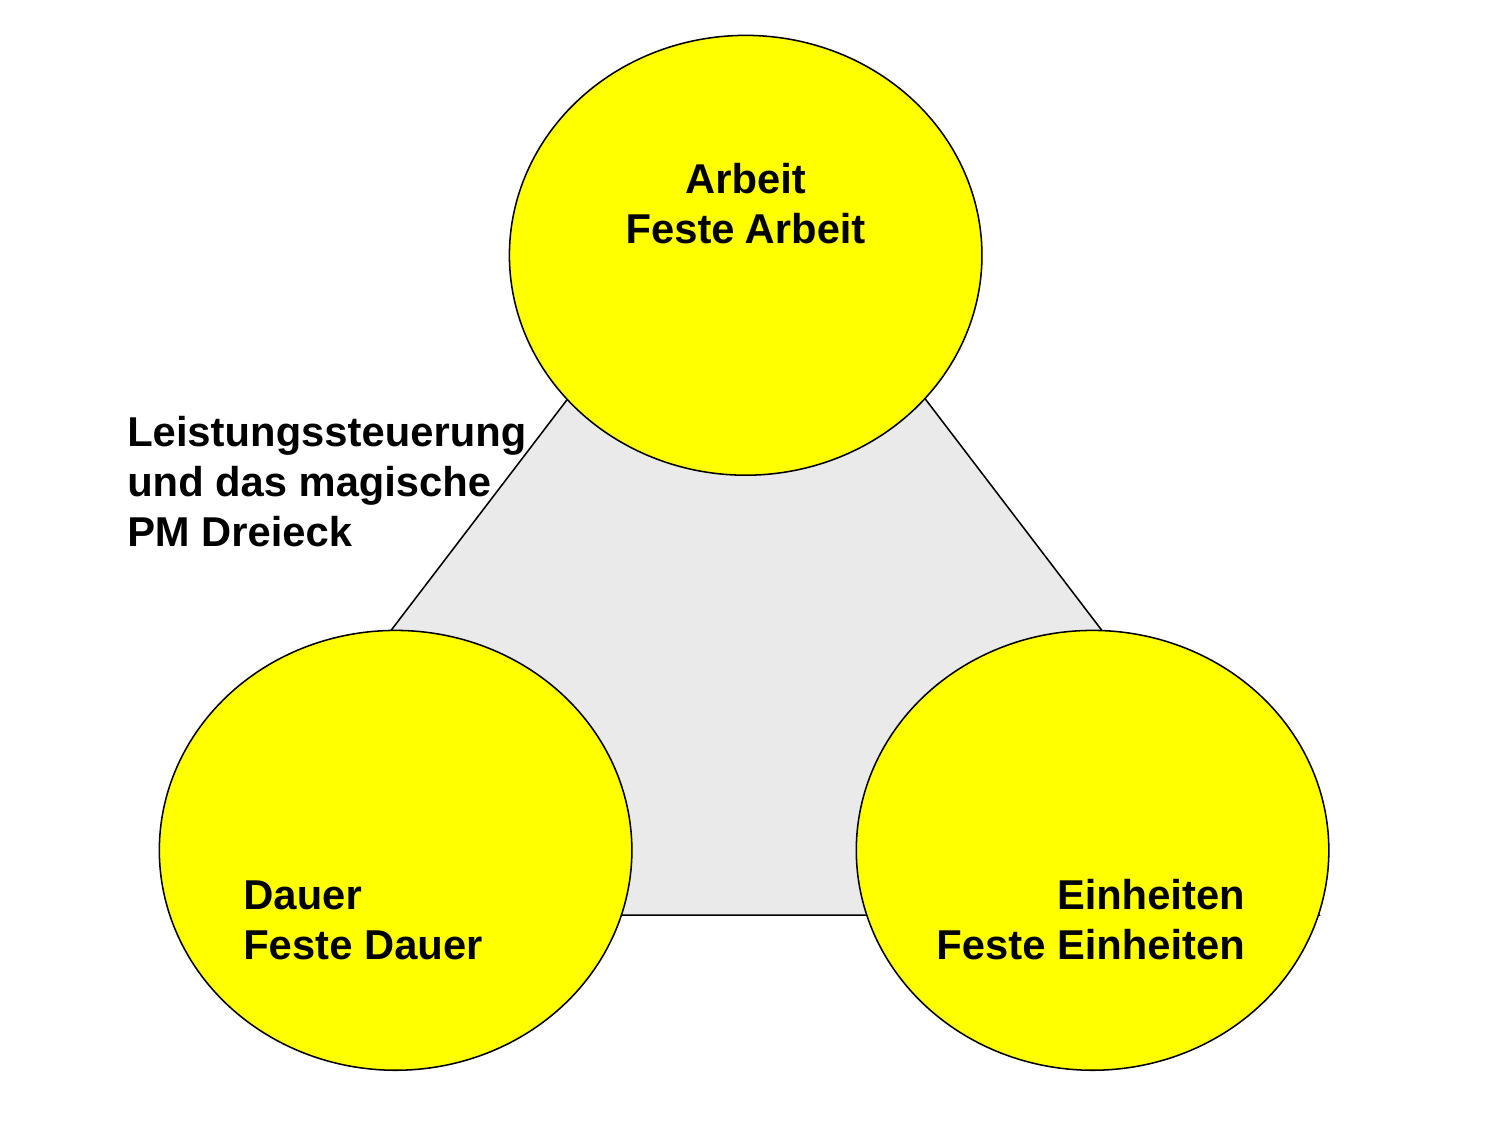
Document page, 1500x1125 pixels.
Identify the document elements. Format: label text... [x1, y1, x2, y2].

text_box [159, 35, 1330, 1071]
title Leistungssteuerung und das magische PM Dreieck [112, 314, 154, 646]
